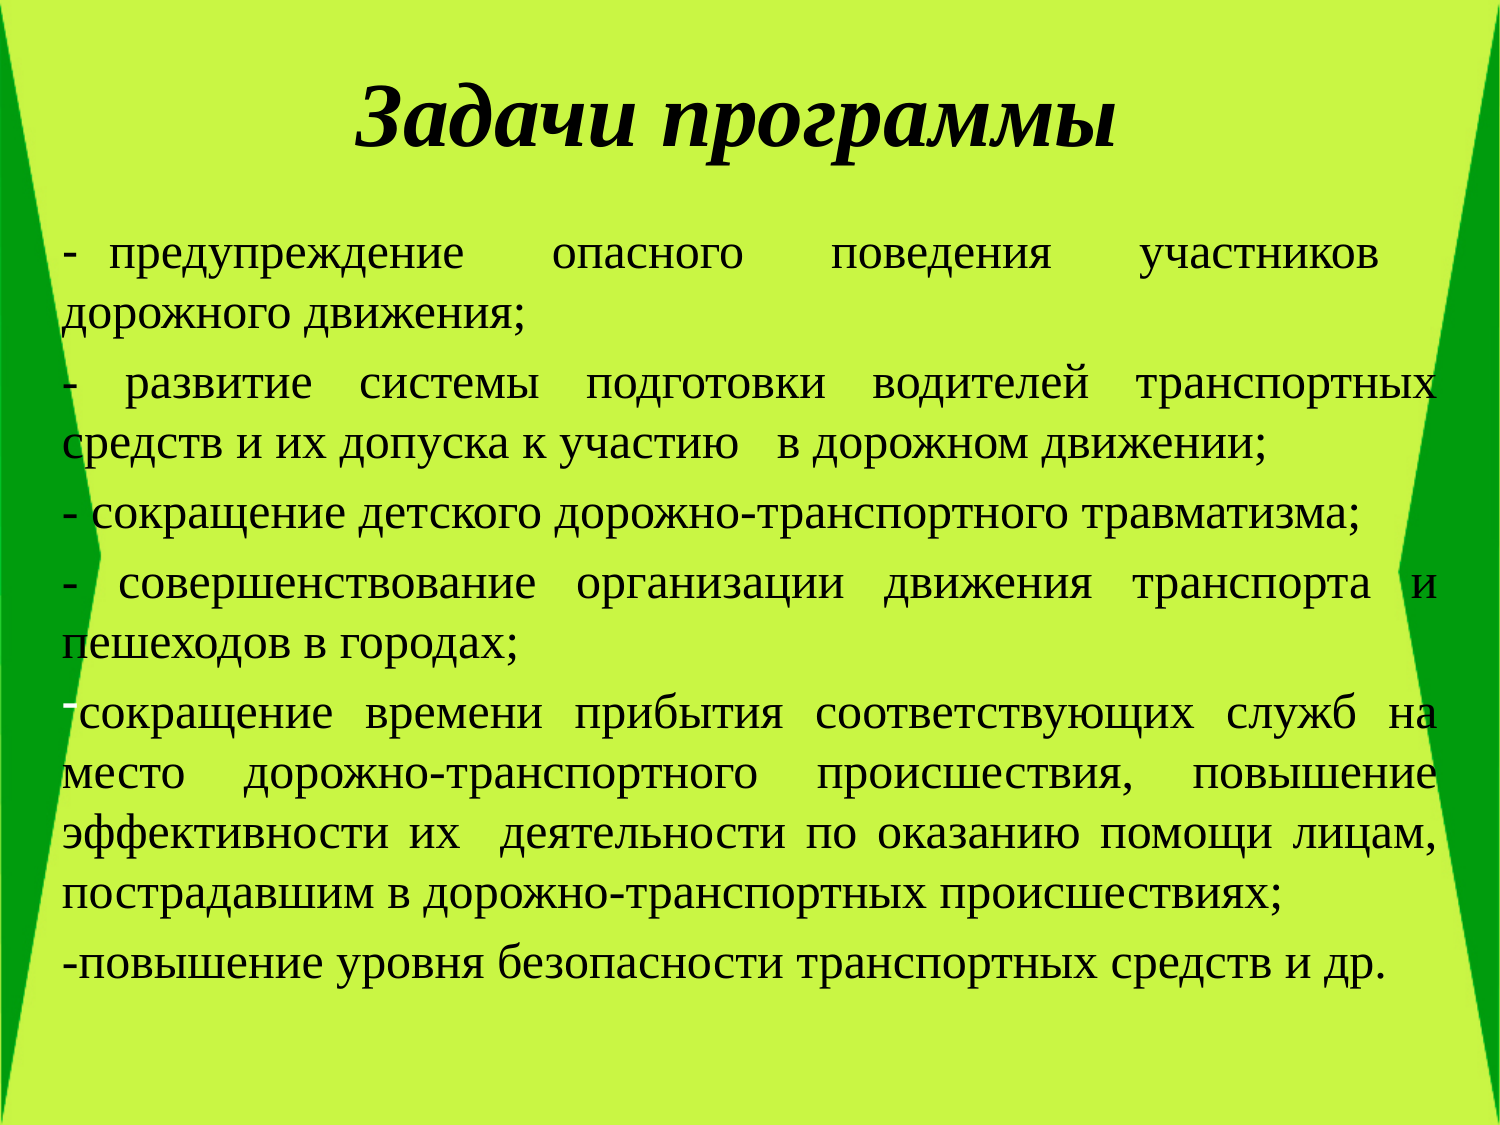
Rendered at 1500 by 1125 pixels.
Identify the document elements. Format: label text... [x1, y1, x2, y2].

subtitle - предупреждение опасного поведения участников дорожного движения; - развитие системы подготовки водителей транспортных средств и их допуска к участию в дорожном движении; - сокращение детского дорожно-транспортного травматизма; - совершенствование организации движения транспорта и пешеходов в городах; сокращение времени прибытия соответствующих служб на место дорожно-транспортного происшествия, повышение эффективности их деятельности по оказанию помощи лицам, пострадавшим в дорожно-транспортных происшествиях; -повышение уровня безопасности транспортных средств и др. [46, 210, 1454, 926]
picture [0, 0, 1500, 1125]
title Задачи программы [74, 46, 1425, 188]
